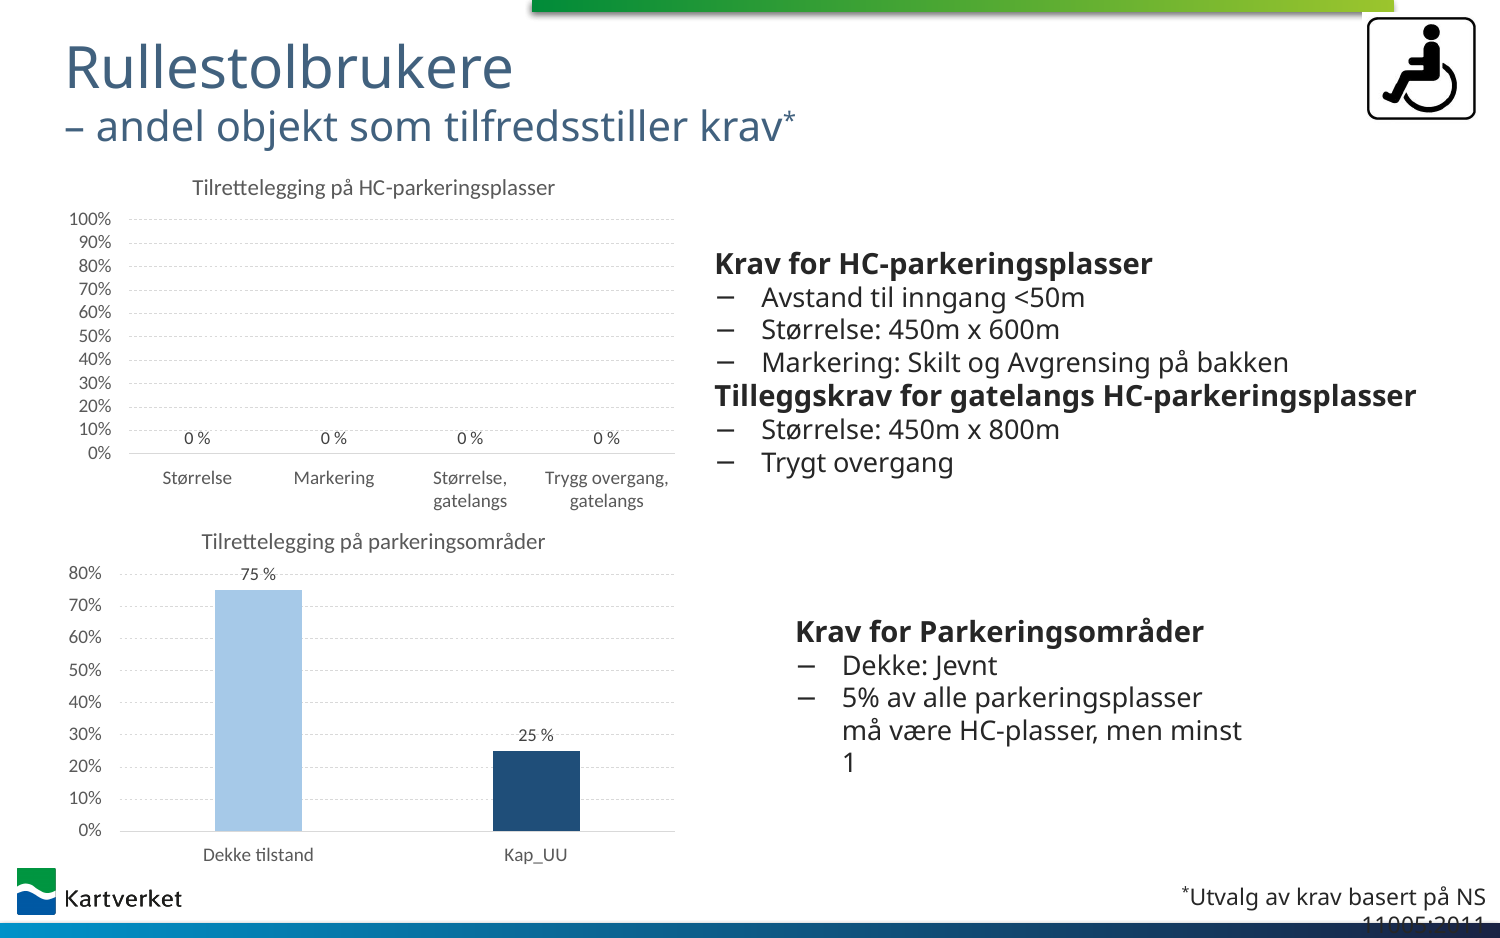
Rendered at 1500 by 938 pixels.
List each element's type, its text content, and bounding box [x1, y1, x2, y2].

picture [62, 166, 686, 519]
text_box Krav for HC-parkeringsplasser Avstand til inngang <50m Størrelse: 450m x 600m Markering: Skilt og Avgrensing på bakken Tilleggskrav for gatelangs HC-parkeringsplasser Størrelse: 450m x 800m Trygt overgang [699, 237, 1433, 485]
picture [1362, 12, 1481, 126]
text_box *Utvalg av krav basert på NS 11005:2011 [1068, 873, 1500, 938]
text_box Krav for Parkeringsområder Dekke: Jevnt 5% av alle parkeringsplasser må være HC-plasser, men minst 1 [780, 605, 1261, 786]
picture [62, 520, 686, 874]
text_box Rullestolbrukere – andel objekt som tilfredsstiller krav* [49, 25, 1431, 158]
